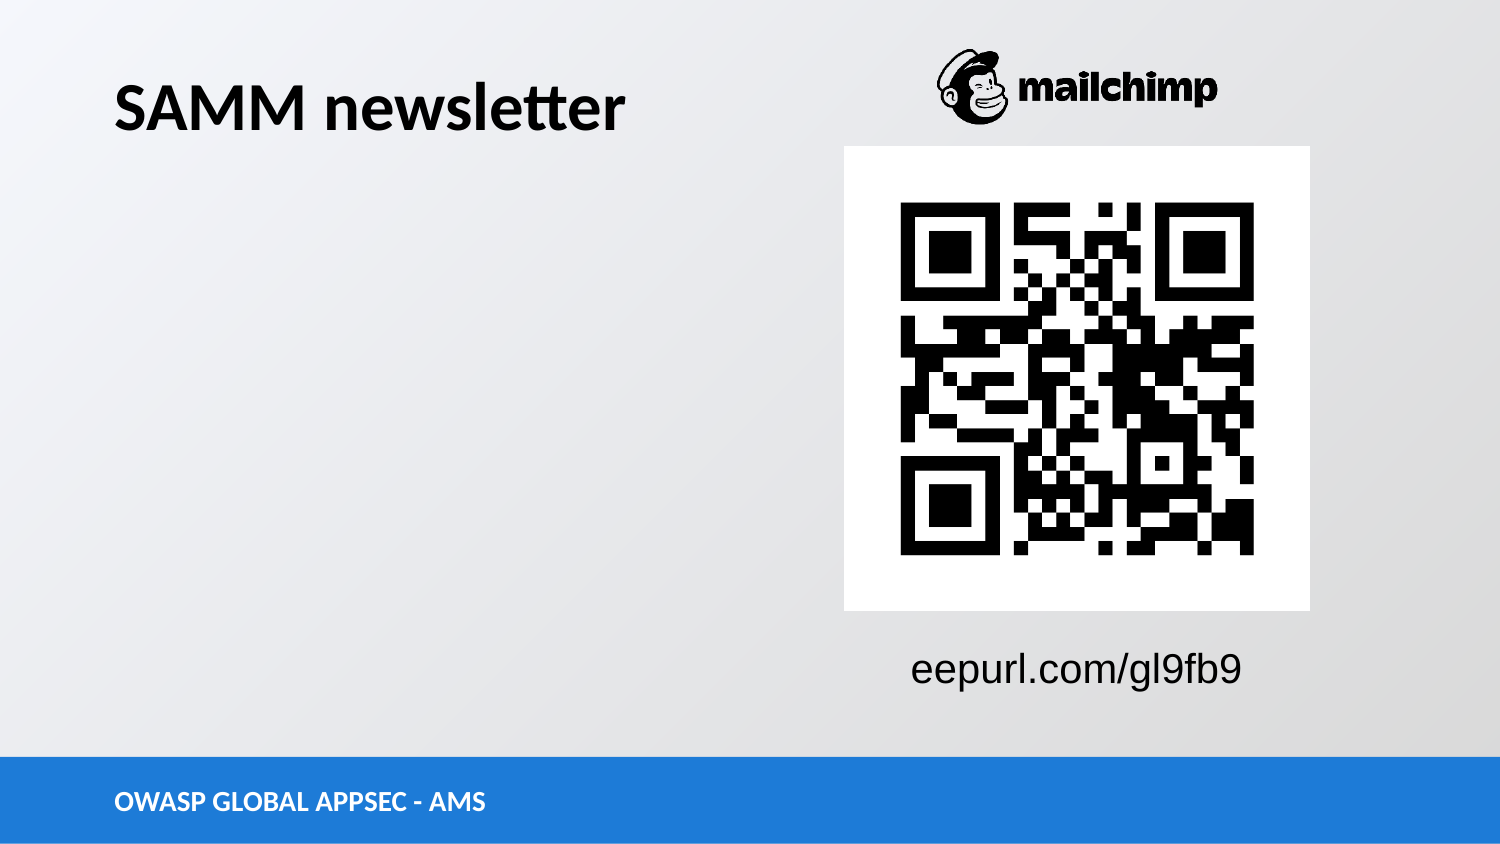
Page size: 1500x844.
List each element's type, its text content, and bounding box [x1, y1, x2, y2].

picture [844, 145, 1310, 612]
text_box eepurl.com/gl9fb9 [895, 634, 1258, 700]
title SAMM newsletter [103, 26, 1397, 190]
picture [936, 47, 1218, 125]
